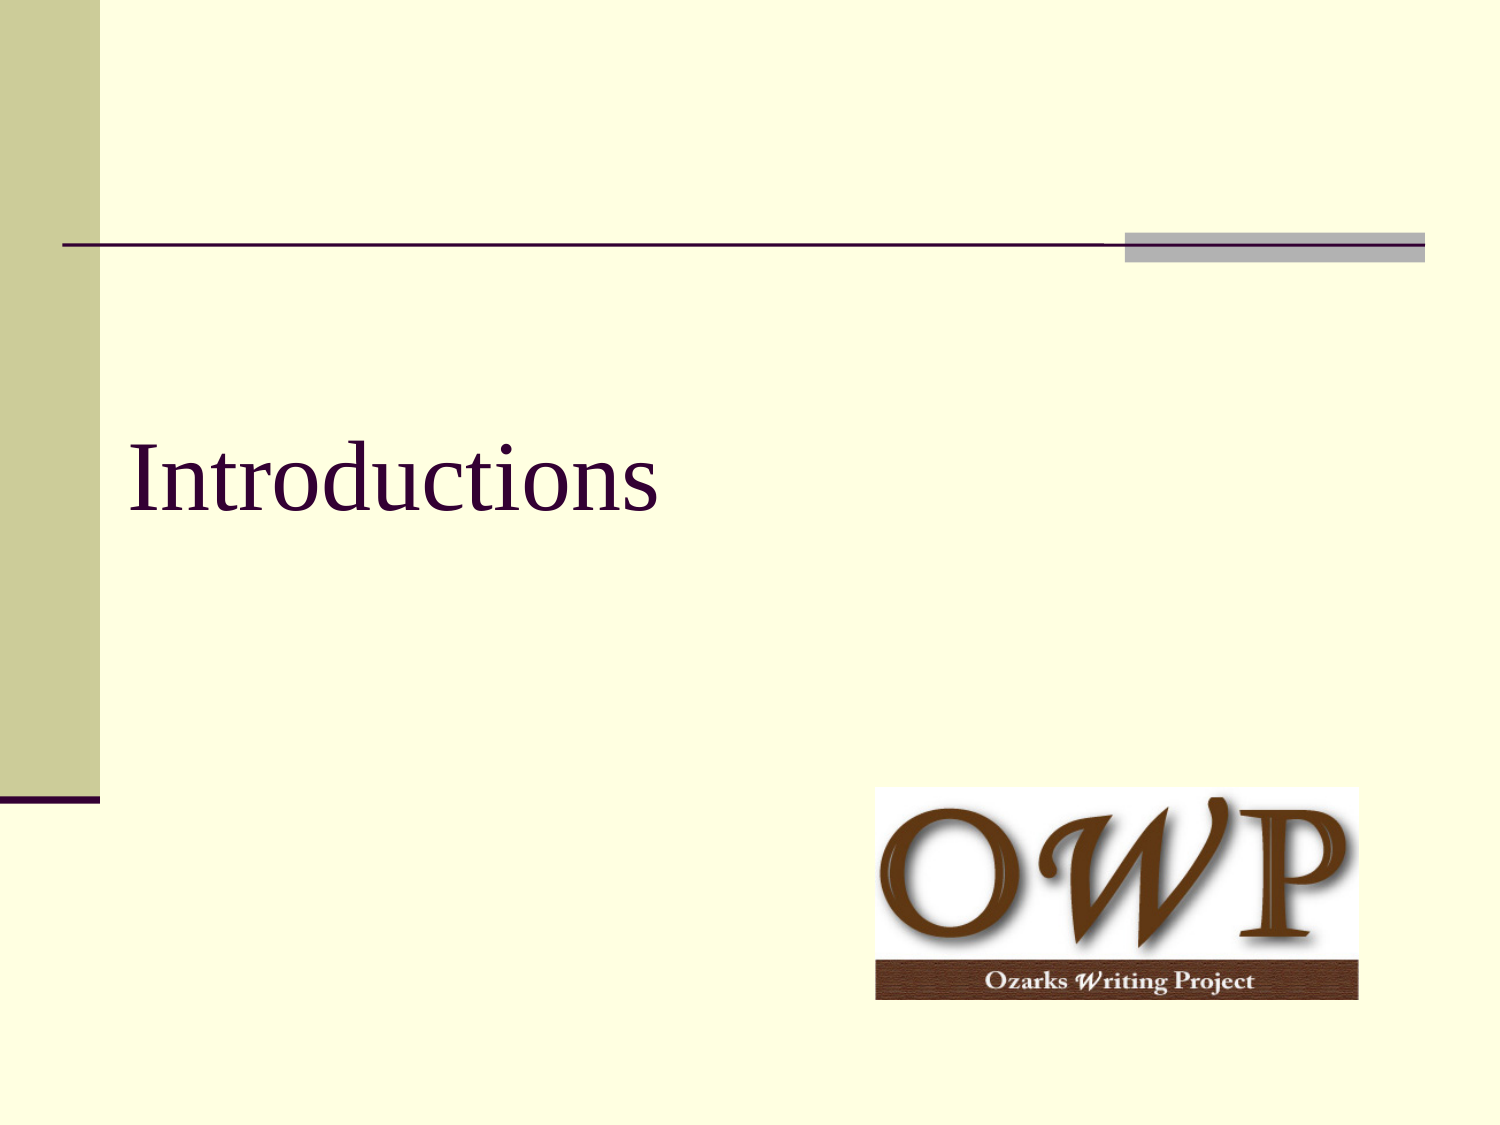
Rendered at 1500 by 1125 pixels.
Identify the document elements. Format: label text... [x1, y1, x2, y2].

picture [874, 787, 1359, 1001]
title Introductions [112, 349, 1388, 592]
